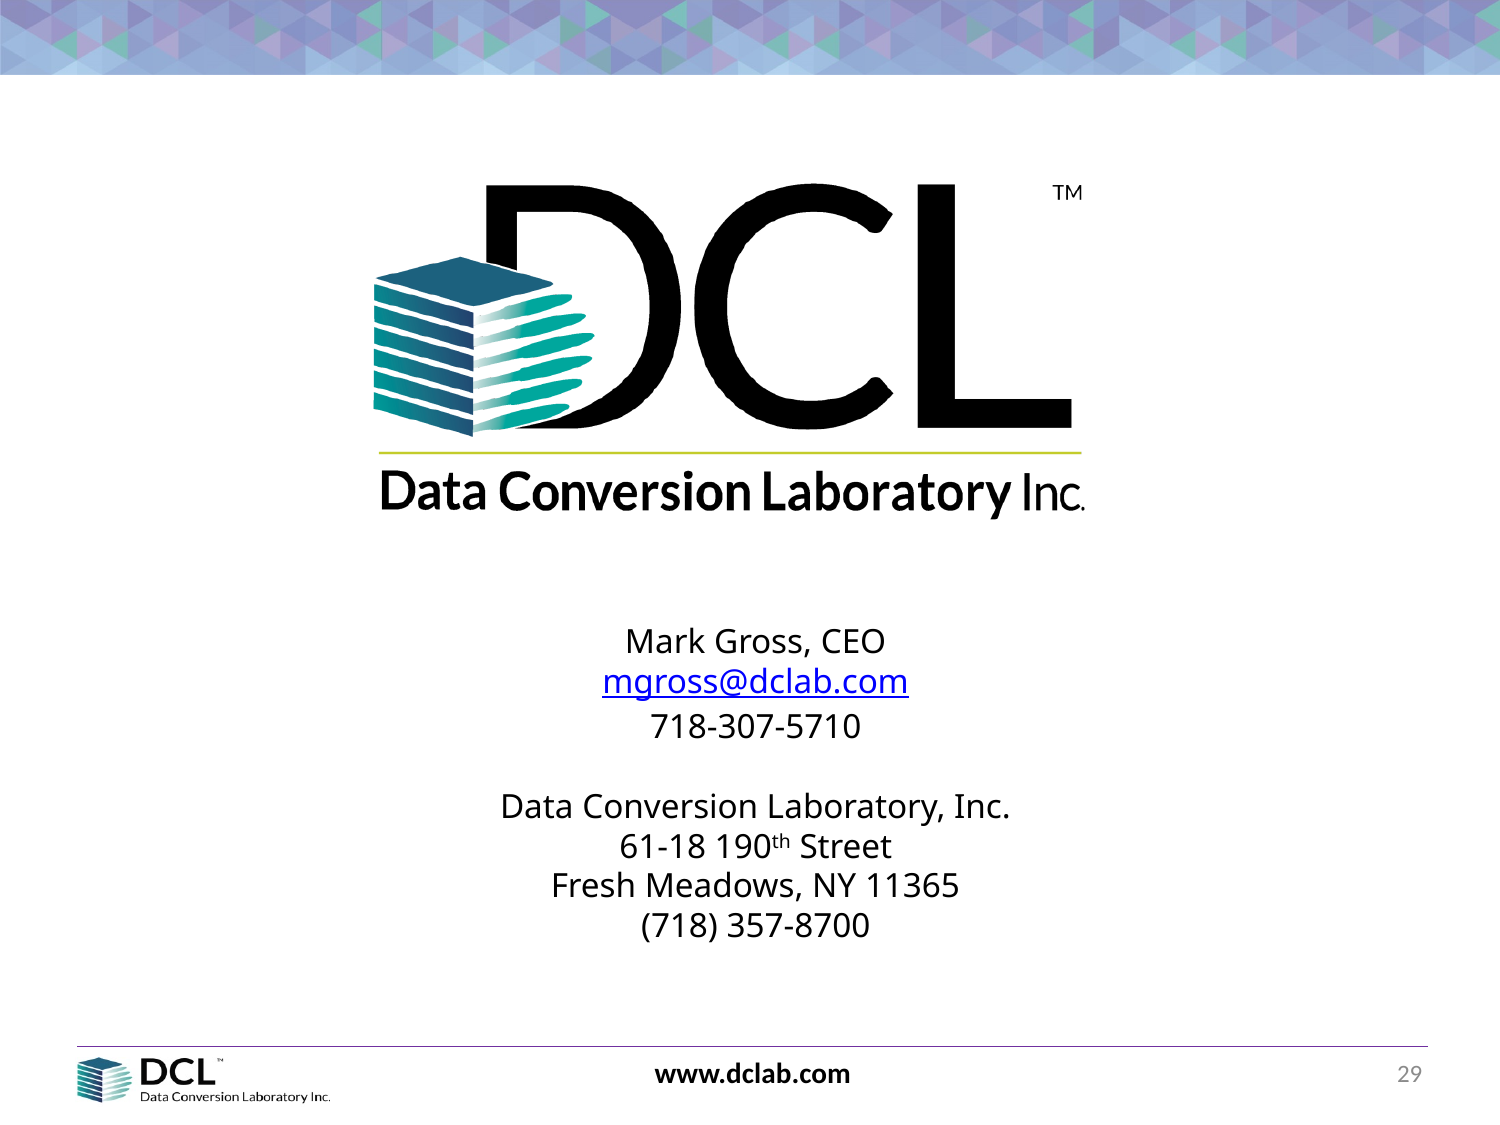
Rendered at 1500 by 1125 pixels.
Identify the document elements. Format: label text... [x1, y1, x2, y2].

picture [0, 0, 1500, 75]
text_box Mark Gross, CEO mgross@dclab.com 718-307-5710 Data Conversion Laboratory, Inc. 61-18 190th Street Fresh Meadows, NY 11365 (718) 357-8700 [485, 612, 1027, 952]
picture [327, 170, 1163, 534]
slide_number 29 [1087, 1042, 1438, 1103]
picture [75, 1057, 330, 1107]
